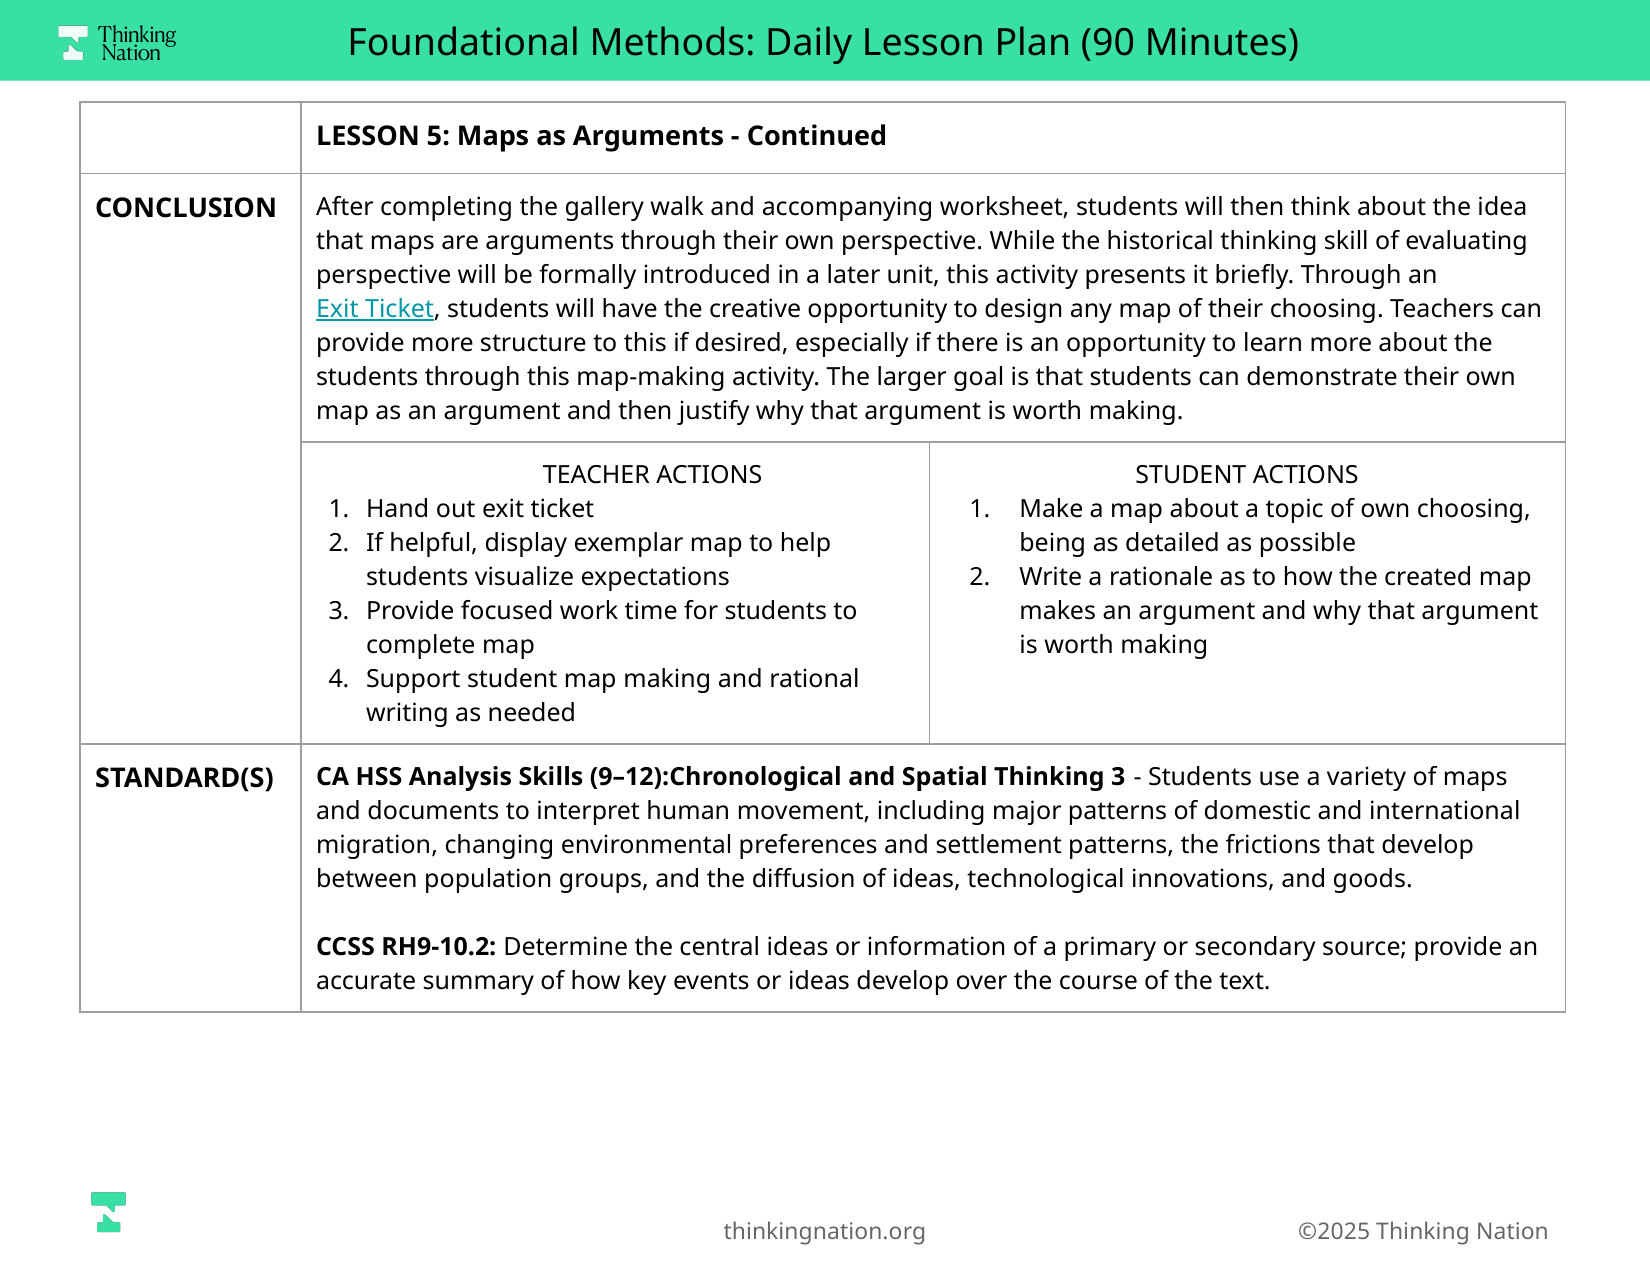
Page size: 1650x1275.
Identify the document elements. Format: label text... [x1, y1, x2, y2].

picture [80, 1184, 136, 1240]
table_cell TEACHER ACTIONS Hand out exit ticket If helpful, display exemplar map to help students visualize expectations Provide focused work time for students to complete map Support student map making and rational writing as needed [302, 443, 929, 743]
table_cell STUDENT ACTIONS Make a map about a topic of own choosing, being as detailed as possible Write a rationale as to how the created map makes an argument and why that argument is worth making [930, 443, 1565, 743]
text_box Foundational Methods: Daily Lesson Plan (90 Minutes) [0, 0, 1650, 81]
text_box ©2025 Thinking Nation [1174, 1200, 1566, 1240]
table_cell STANDARD(S) [81, 745, 300, 1011]
table_header LESSON 5: Maps as Arguments - Continued [302, 103, 1565, 173]
table_cell CONCLUSION [81, 174, 300, 743]
picture [45, 14, 180, 71]
text_box thinkingnation.org [629, 1200, 1021, 1240]
table_header [81, 103, 300, 173]
table_cell CA HSS Analysis Skills (9–12):Chronological and Spatial Thinking 3 - Students use a variety of maps and documents to interpret human movement, including major patterns of domestic and international migration, changing environmental preferences and settlement patterns, the frictions that develop between population groups, and the diffusion of ideas, technological innovations, and goods. CCSS RH9-10.2: Determine the central ideas or information of a primary or secondary source; provide an accurate summary of how key events or ideas develop over the course of the text. [302, 745, 1565, 1011]
table_cell After completing the gallery walk and accompanying worksheet, students will then think about the idea that maps are arguments through their own perspective. While the historical thinking skill of evaluating perspective will be formally introduced in a later unit, this activity presents it briefly. Through an Exit Ticket, students will have the creative opportunity to design any map of their choosing. Teachers can provide more structure to this if desired, especially if there is an opportunity to learn more about the students through this map-making activity. The larger goal is that students can demonstrate their own map as an argument and then justify why that argument is worth making. [302, 174, 1565, 441]
